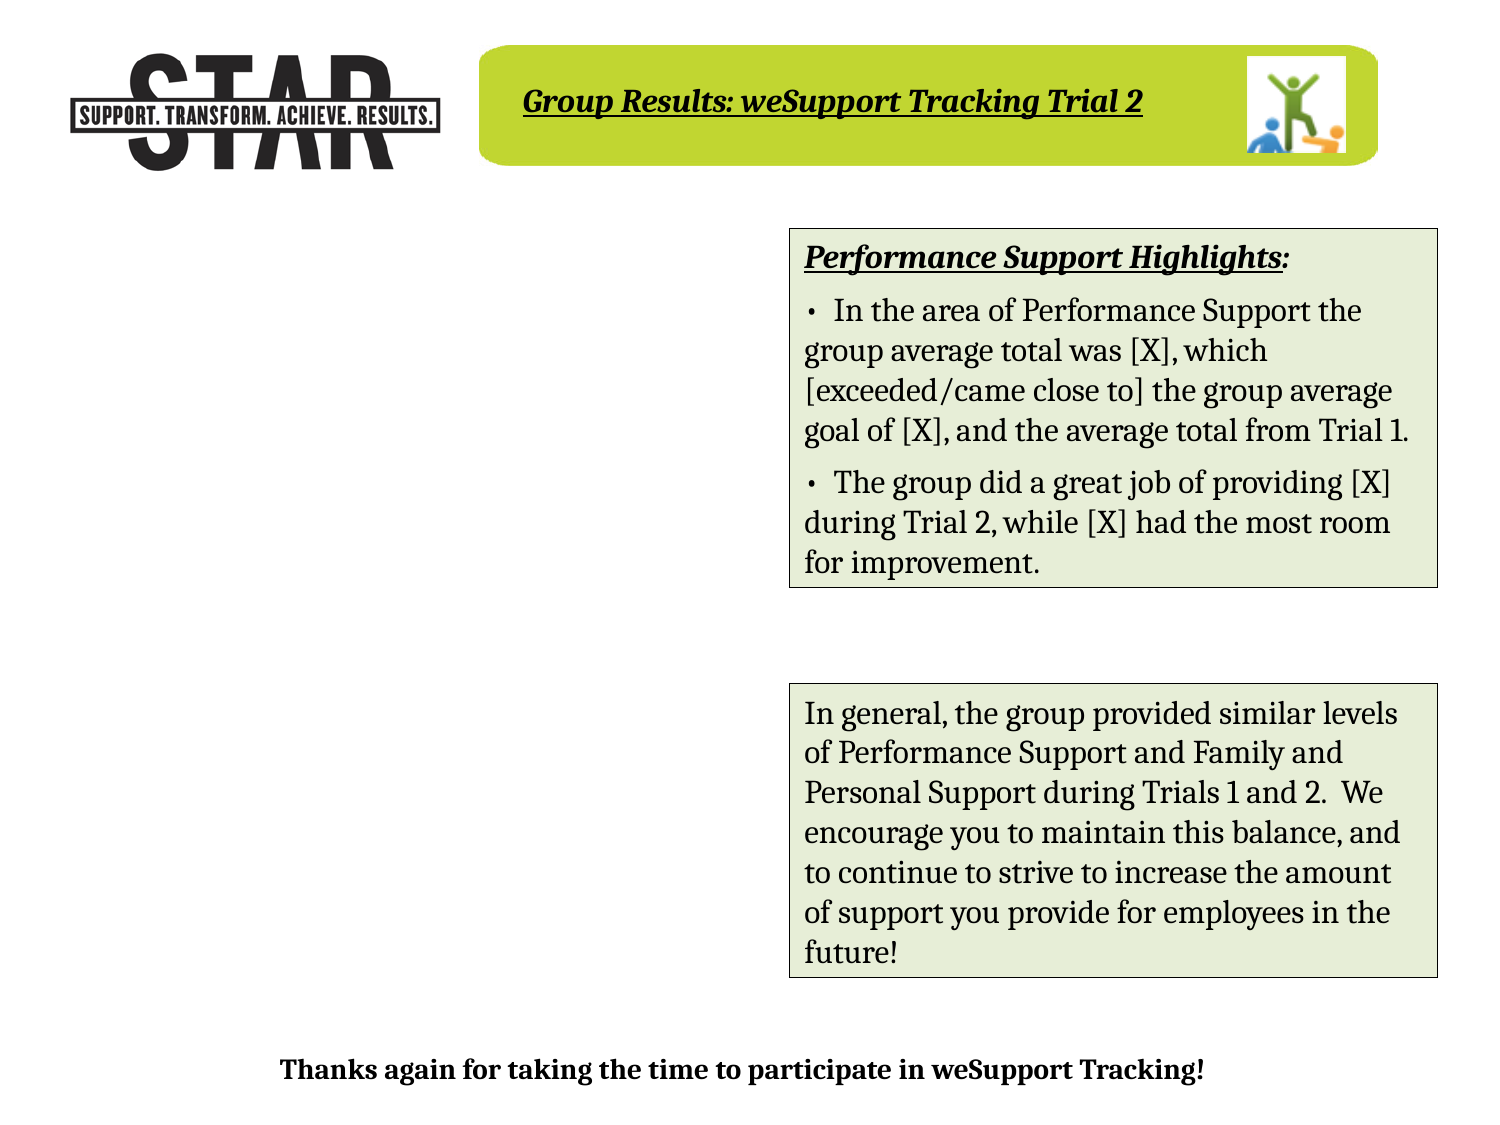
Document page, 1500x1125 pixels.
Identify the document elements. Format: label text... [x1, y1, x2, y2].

picture [479, 45, 1379, 167]
text_box Performance Support Highlights: • In the area of Performance Support the group average total was [X], which [exceeded/came close to] the group average goal of [X], and the average total from Trial 1. • The group did a great job of providing [X] during Trial 2, while [X] had the most room for improvement. [789, 228, 1438, 588]
text_box In general, the group provided similar levels of Performance Support and Family and Personal Support during Trials 1 and 2. We encourage you to maintain this balance, and to continue to strive to increase the amount of support you provide for employees in the future! [789, 683, 1438, 978]
picture [59, 41, 456, 180]
text_box Thanks again for taking the time to participate in weSupport Tracking! [0, 1042, 1500, 1093]
